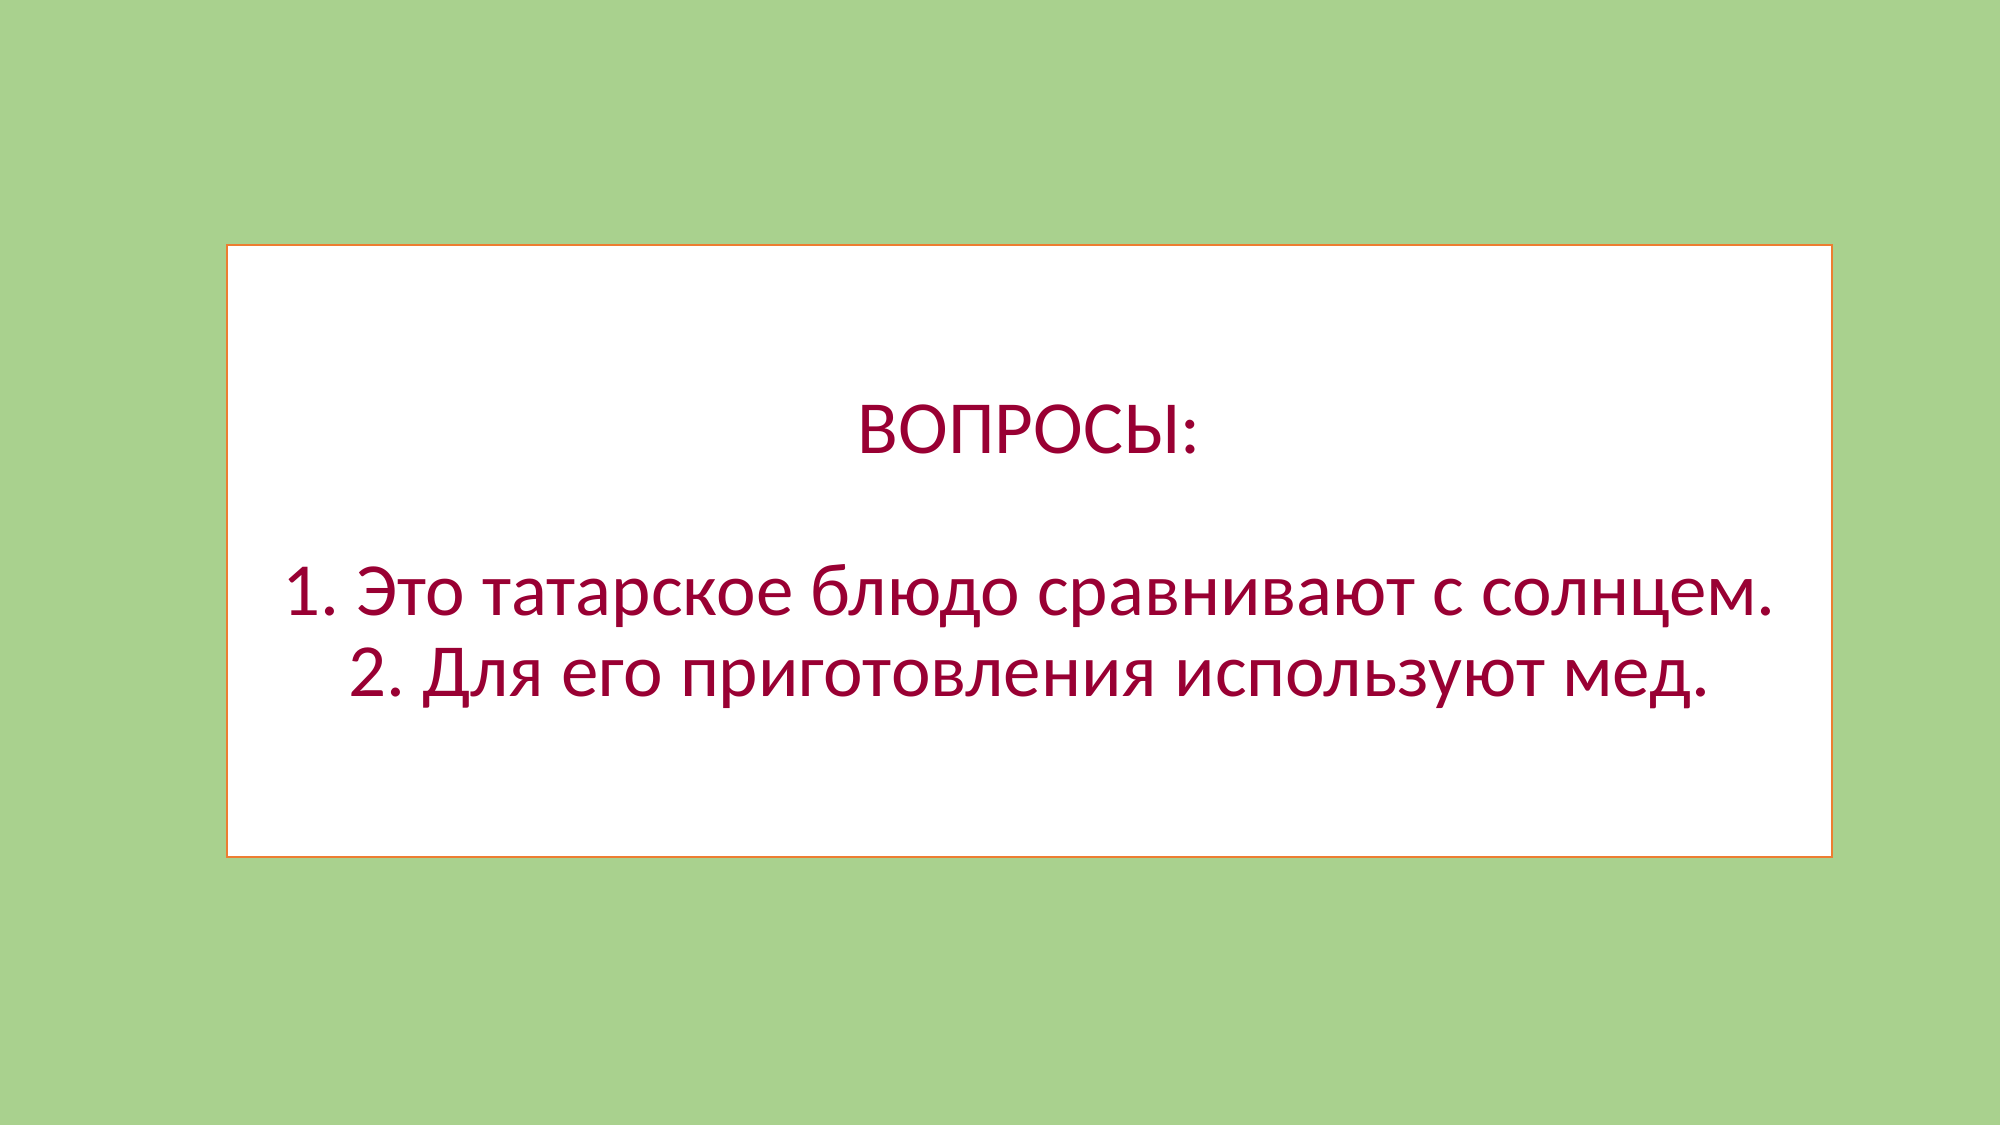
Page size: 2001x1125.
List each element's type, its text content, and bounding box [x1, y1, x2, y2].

title ВОПРОСЫ: 1. Это татарское блюдо сравнивают с солнцем. 2. Для его приготовления используют мед. [226, 244, 1833, 858]
